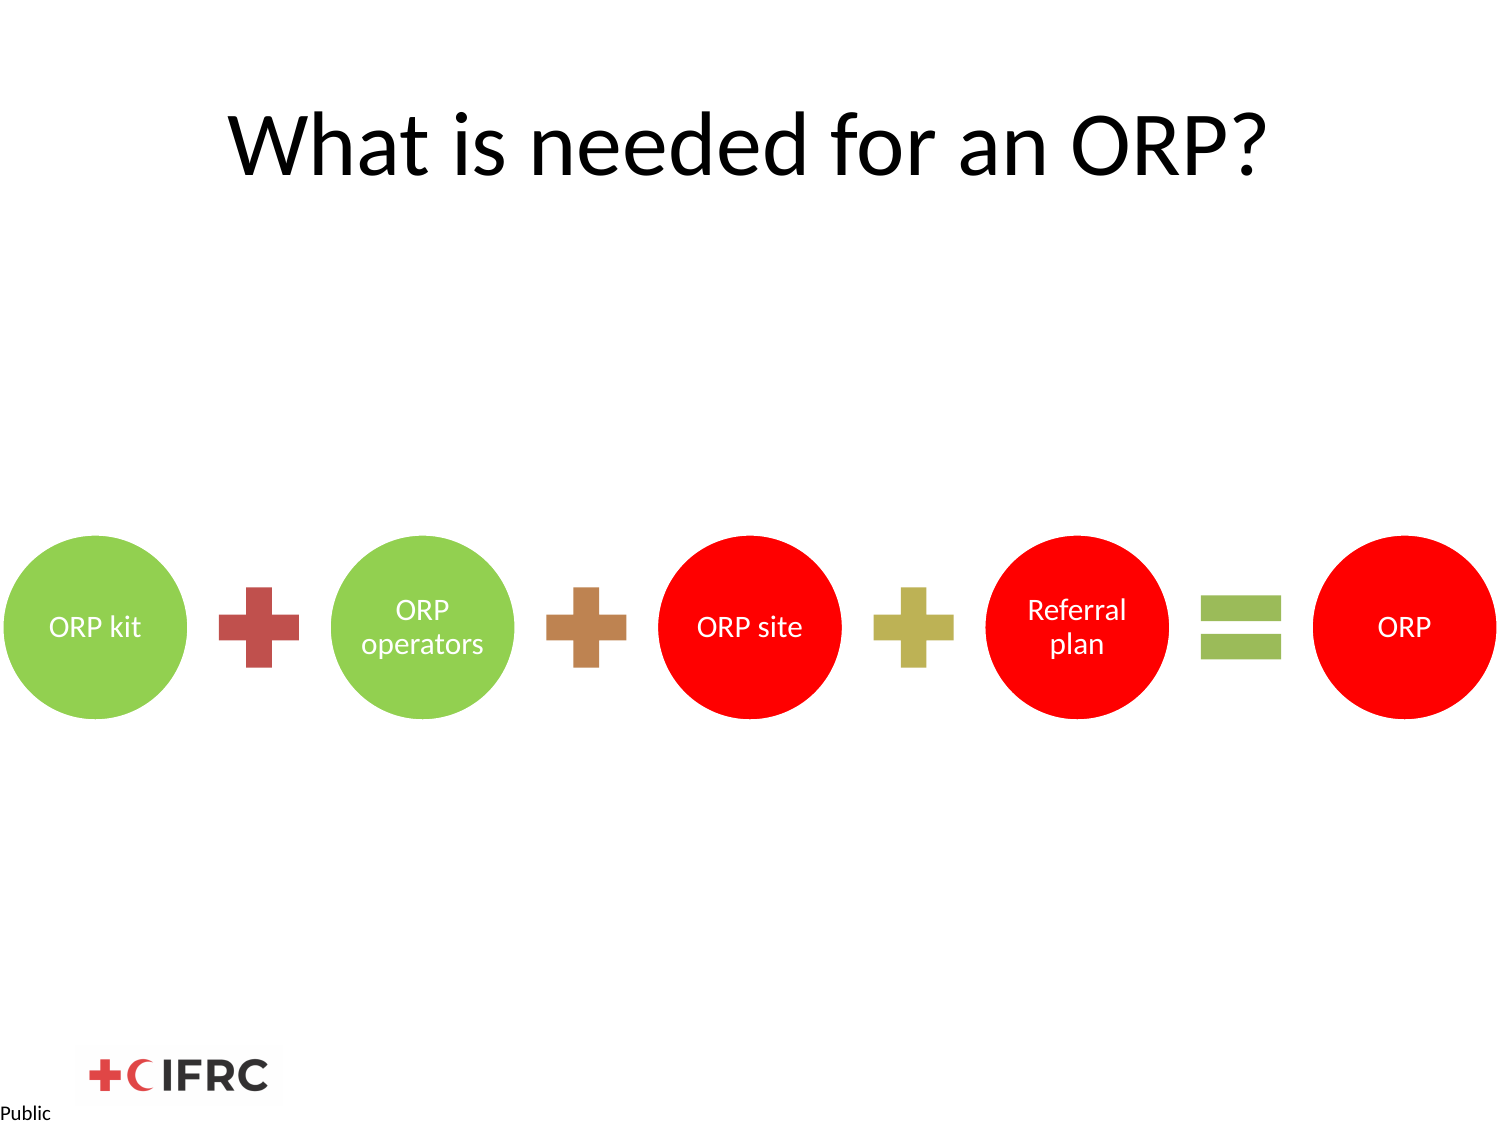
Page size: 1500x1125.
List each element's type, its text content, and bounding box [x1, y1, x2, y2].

picture [75, 1059, 283, 1106]
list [0, 195, 1500, 1059]
title What is needed for an ORP? [75, 45, 1425, 193]
